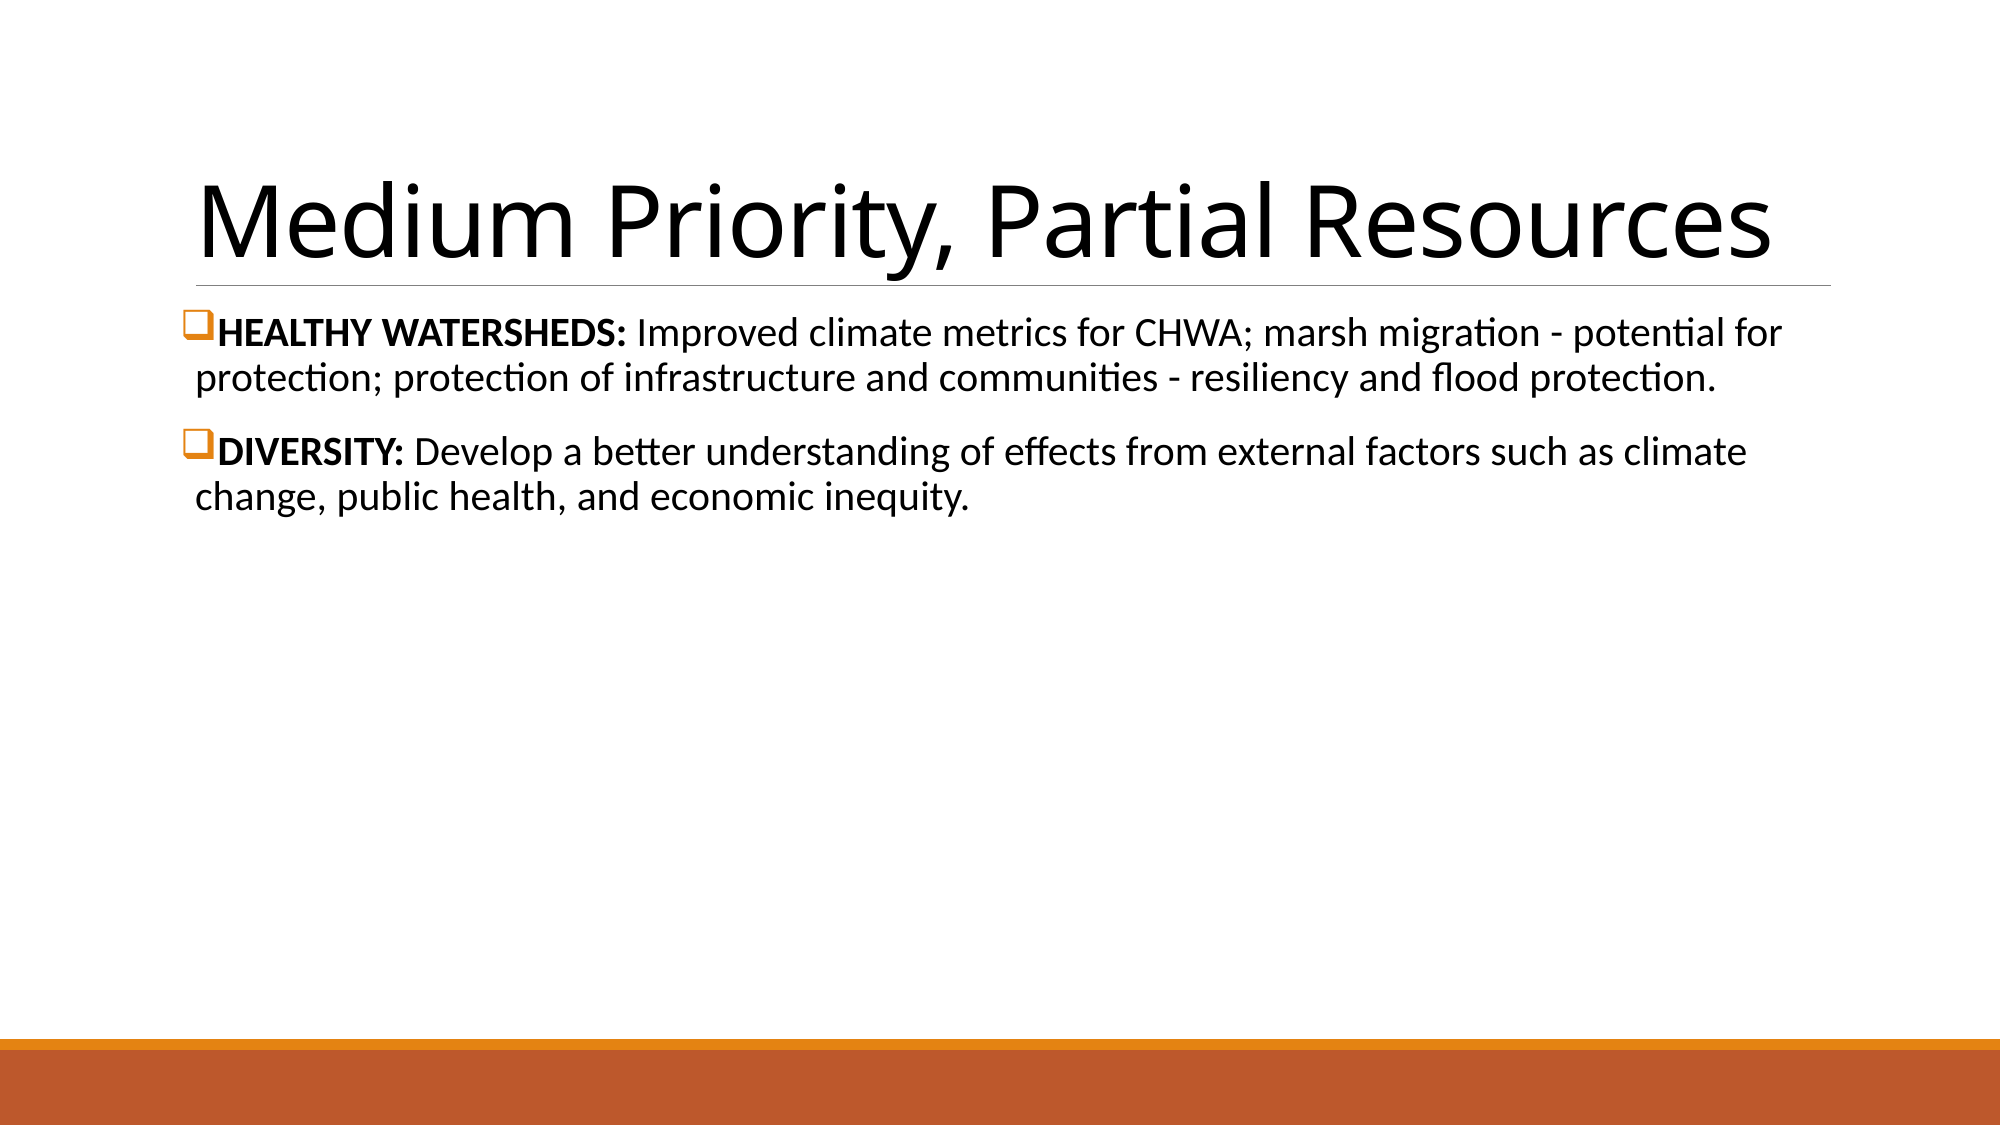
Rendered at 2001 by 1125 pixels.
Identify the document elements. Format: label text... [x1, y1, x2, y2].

list HEALTHY WATERSHEDS: Improved climate metrics for CHWA; marsh migration - potential for protection; protection of infrastructure and communities - resiliency and flood protection. DIVERSITY: Develop a better understanding of effects from external factors such as climate change, public health, and economic inequity. [180, 302, 1830, 963]
title Medium Priority, Partial Resources [180, 47, 1830, 285]
